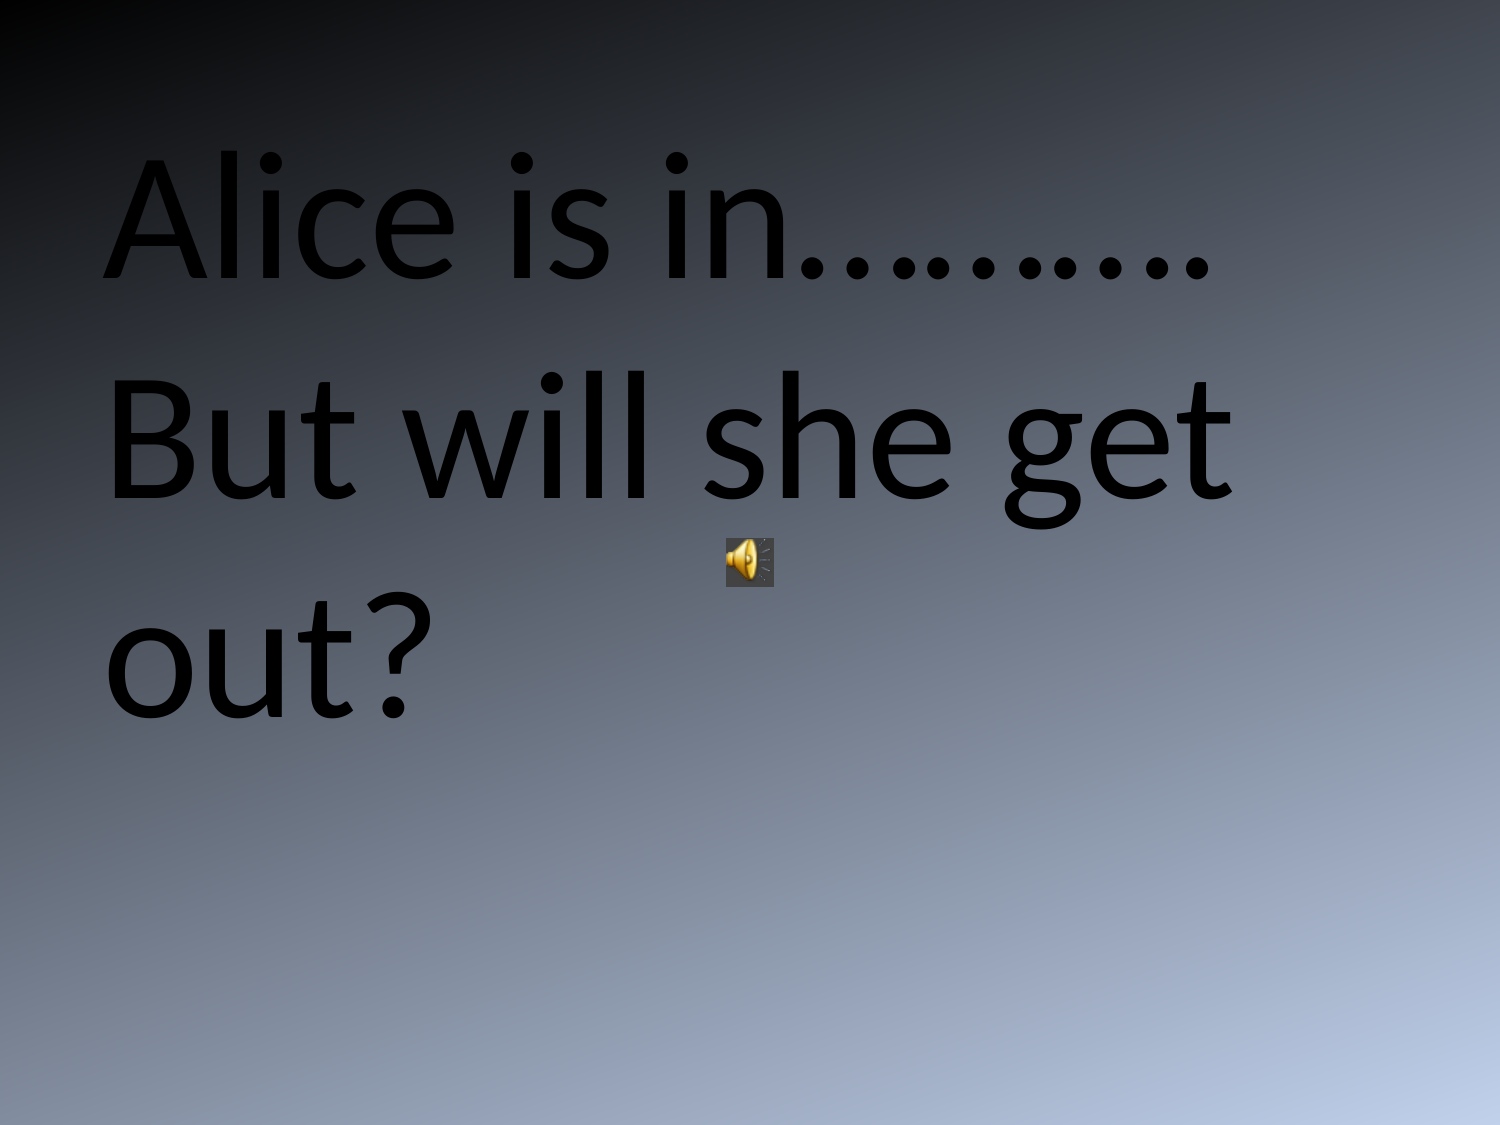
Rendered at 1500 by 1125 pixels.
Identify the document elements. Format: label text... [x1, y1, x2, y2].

picture [724, 537, 776, 588]
text_box Alice is in………. But will she get out? [87, 87, 1500, 762]
